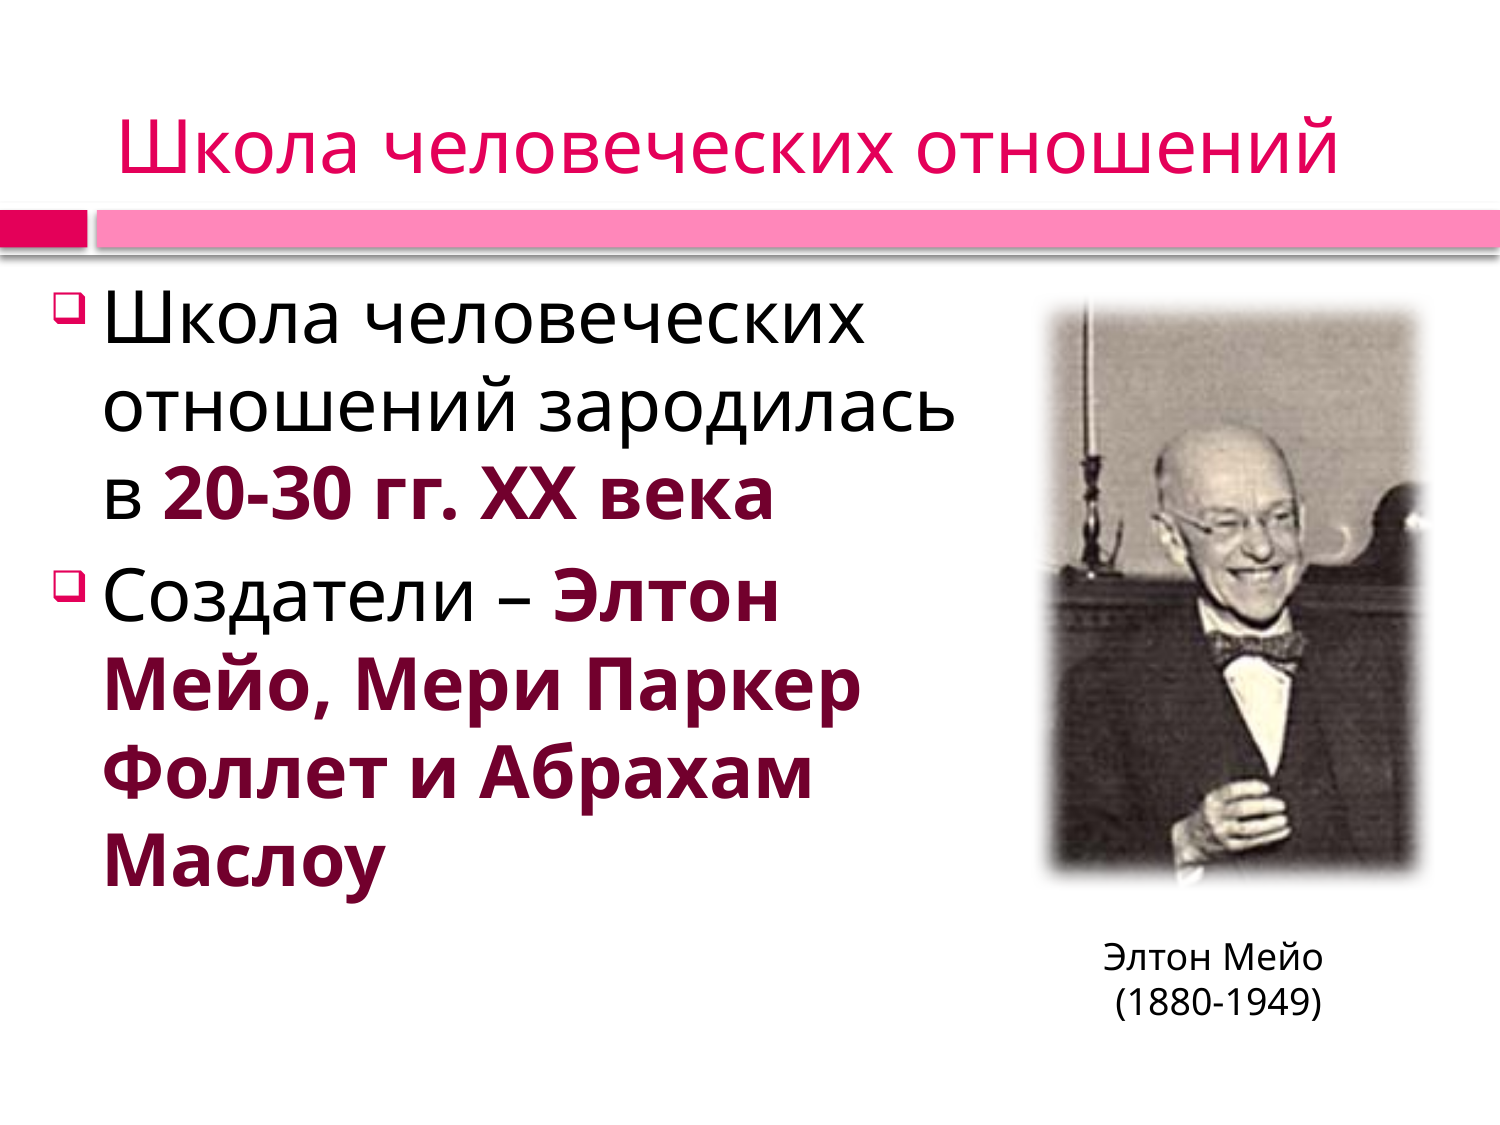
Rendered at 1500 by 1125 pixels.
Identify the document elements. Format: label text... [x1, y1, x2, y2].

title Школа человеческих отношений [100, 107, 1438, 270]
text_box Элтон Мейо (1880-1949) [1031, 925, 1407, 1031]
picture [1030, 292, 1435, 891]
list Школа человеческих отношений зародилась в 20-30 гг. XX века Создатели – Элтон Мейо, Мери Паркер Фоллет и Абрахам Маслоу [35, 262, 997, 913]
